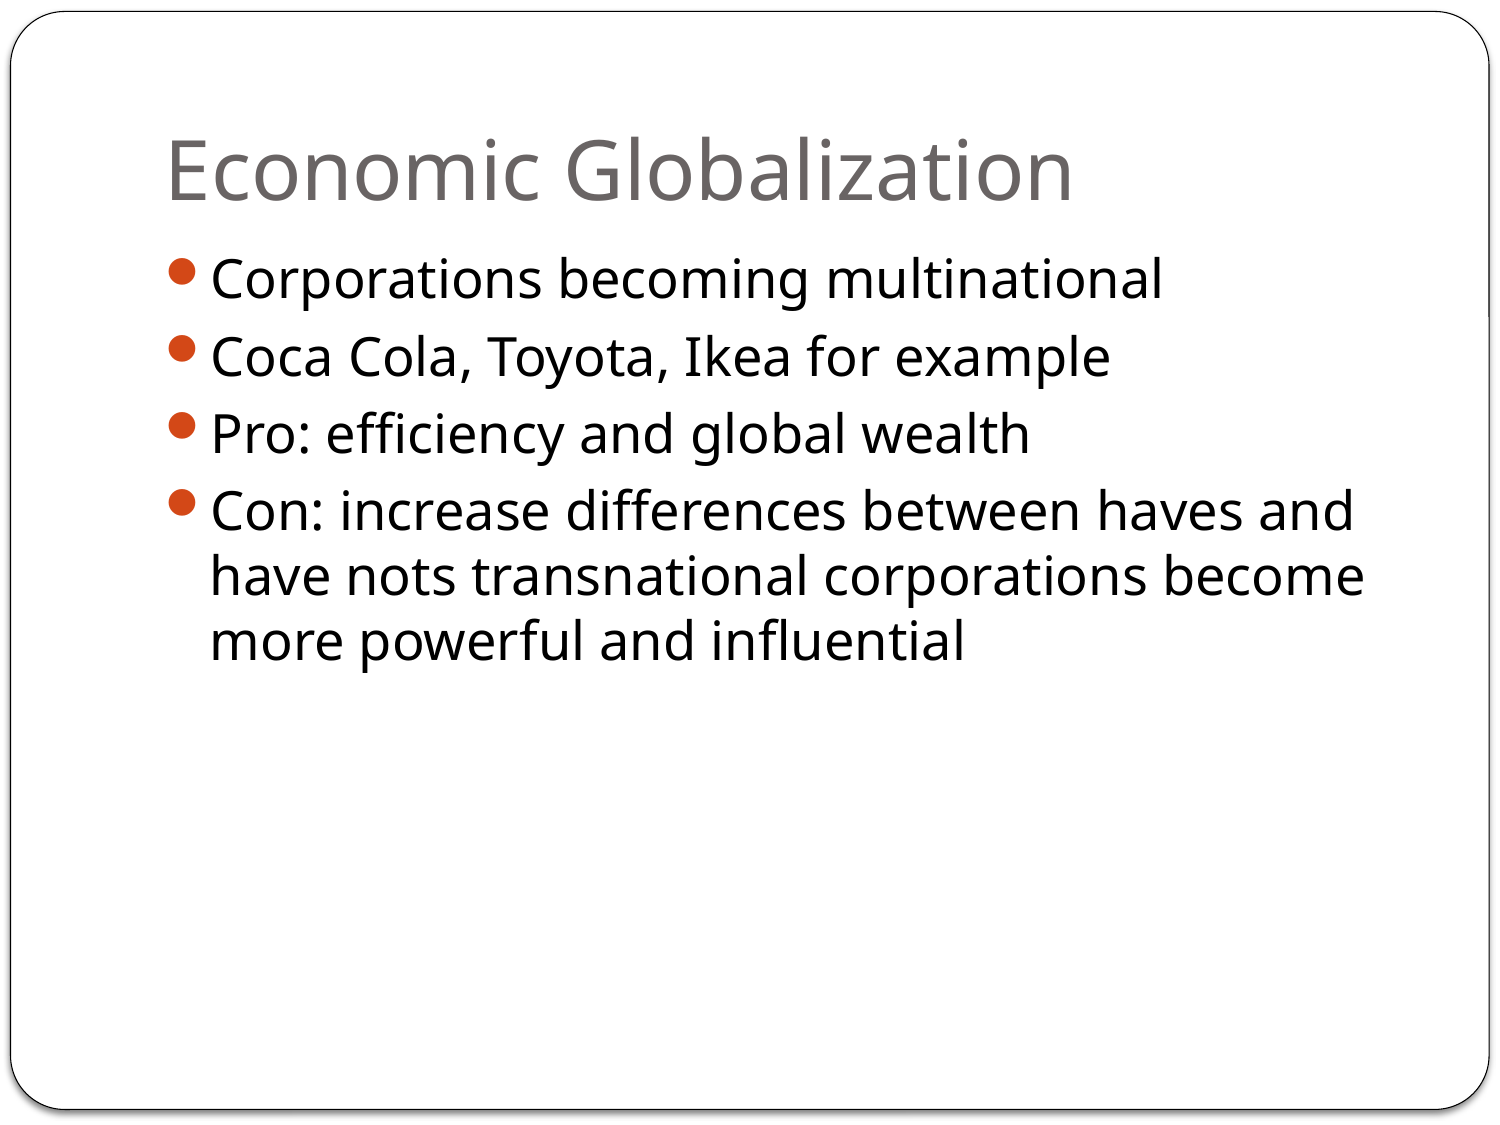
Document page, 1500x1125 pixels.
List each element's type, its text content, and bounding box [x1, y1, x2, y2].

title Economic Globalization [150, 45, 1425, 233]
list Corporations becoming multinational Coca Cola, Toyota, Ikea for example Pro: efficiency and global wealth Con: increase differences between haves and have nots transnational corporations become more powerful and influential [150, 237, 1425, 988]
